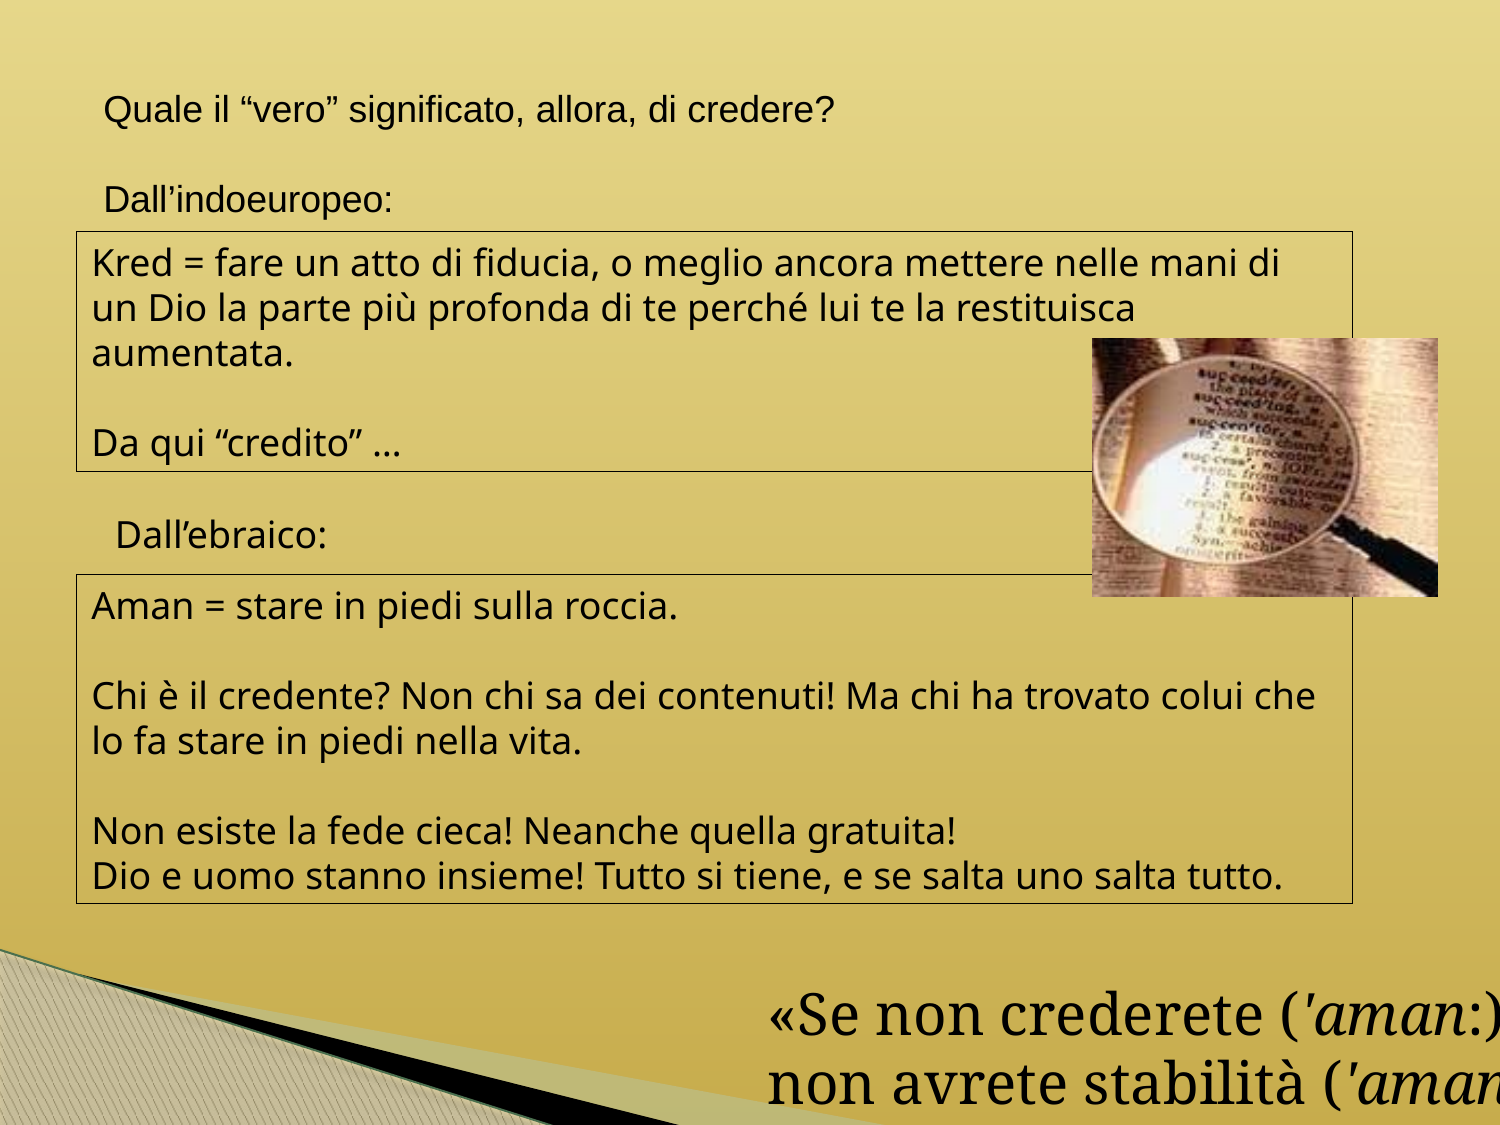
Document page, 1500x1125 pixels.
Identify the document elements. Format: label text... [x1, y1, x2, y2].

text_box Aman = stare in piedi sulla roccia. Chi è il credente? Non chi sa dei contenuti! Ma chi ha trovato colui che lo fa stare in piedi nella vita. Non esiste la fede cieca! Neanche quella gratuita! Dio e uomo stanno insieme! Tutto si tiene, e se salta uno salta tutto. [76, 574, 1353, 904]
text_box Kred = fare un atto di fiducia, o meglio ancora mettere nelle mani di un Dio la parte più profonda di te perché lui te la restituisca aumentata. Da qui “credito” … [76, 231, 1353, 472]
picture [1092, 337, 1438, 597]
text_box Dall’ebraico: [100, 503, 857, 564]
text_box Quale il “vero” significato, allora, di credere? Dall’indoeuropeo: [88, 78, 984, 228]
text_box «Se non crederete ('aman:) non avrete stabilità ('aman)» [679, 969, 1500, 1125]
